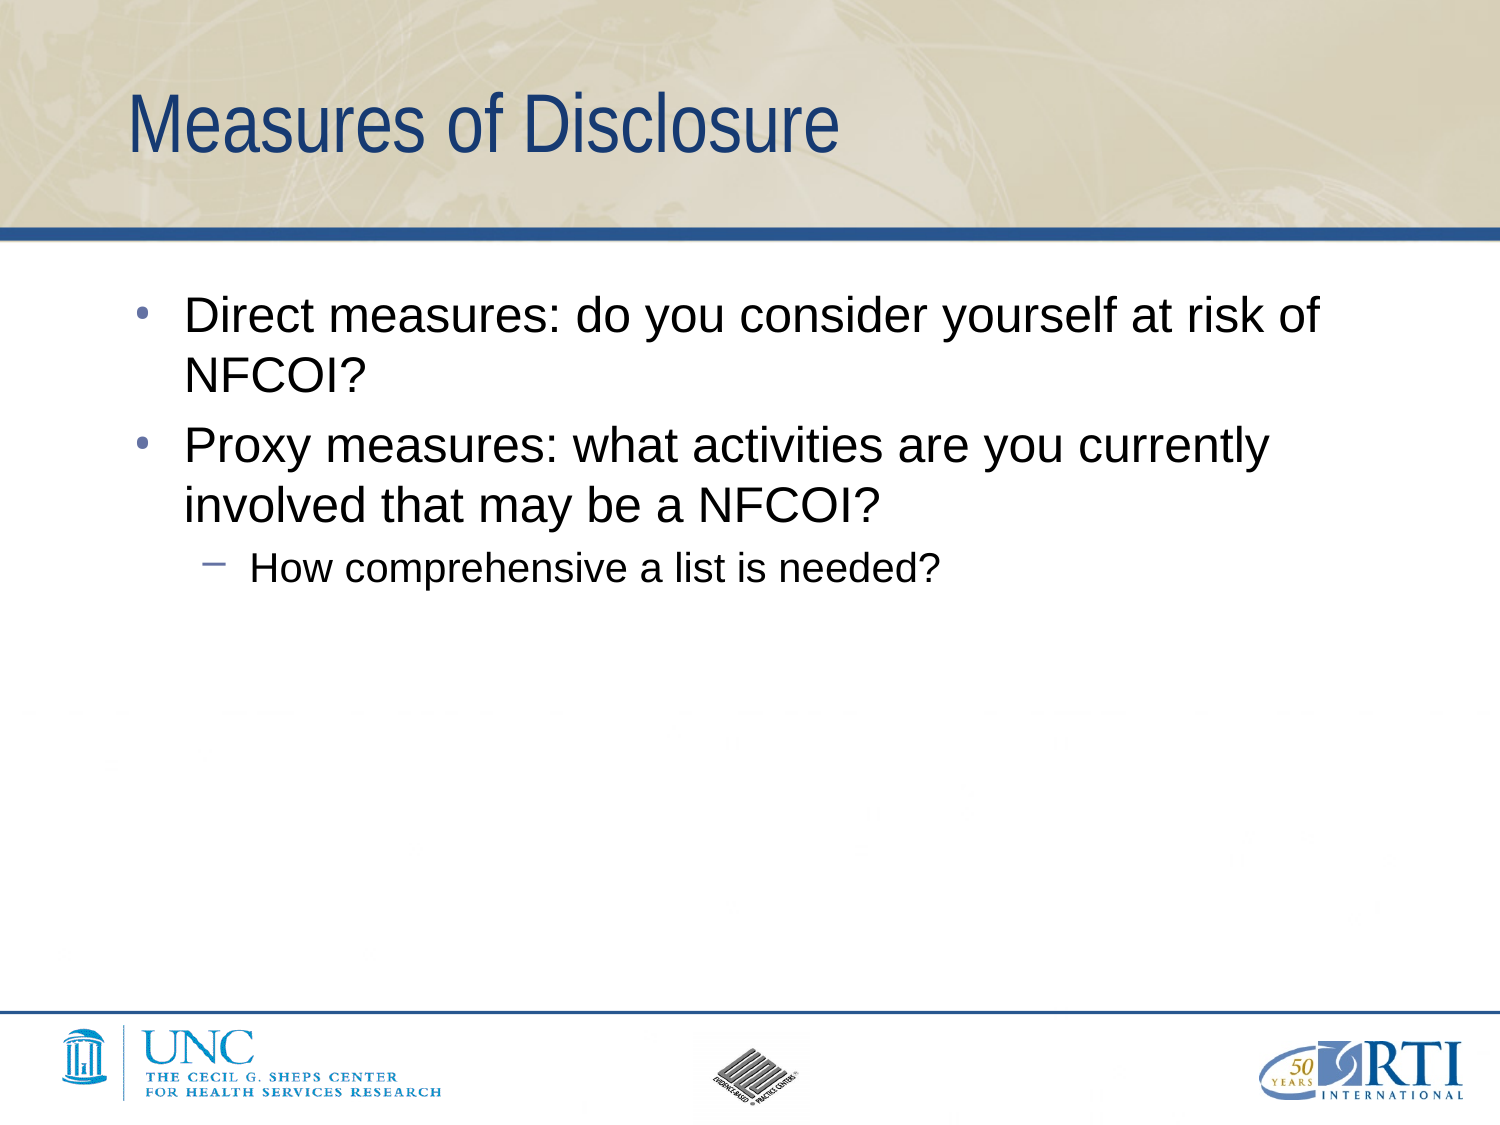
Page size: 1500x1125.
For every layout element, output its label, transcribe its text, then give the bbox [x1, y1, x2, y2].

title Measures of Disclosure [112, 24, 1388, 213]
list Direct measures: do you consider yourself at risk of NFCOI? Proxy measures: what activities are you currently involved that may be a NFCOI? How comprehensive a list is needed? [112, 274, 1388, 976]
picture [0, 0, 1500, 1010]
picture [0, 1015, 1500, 1125]
